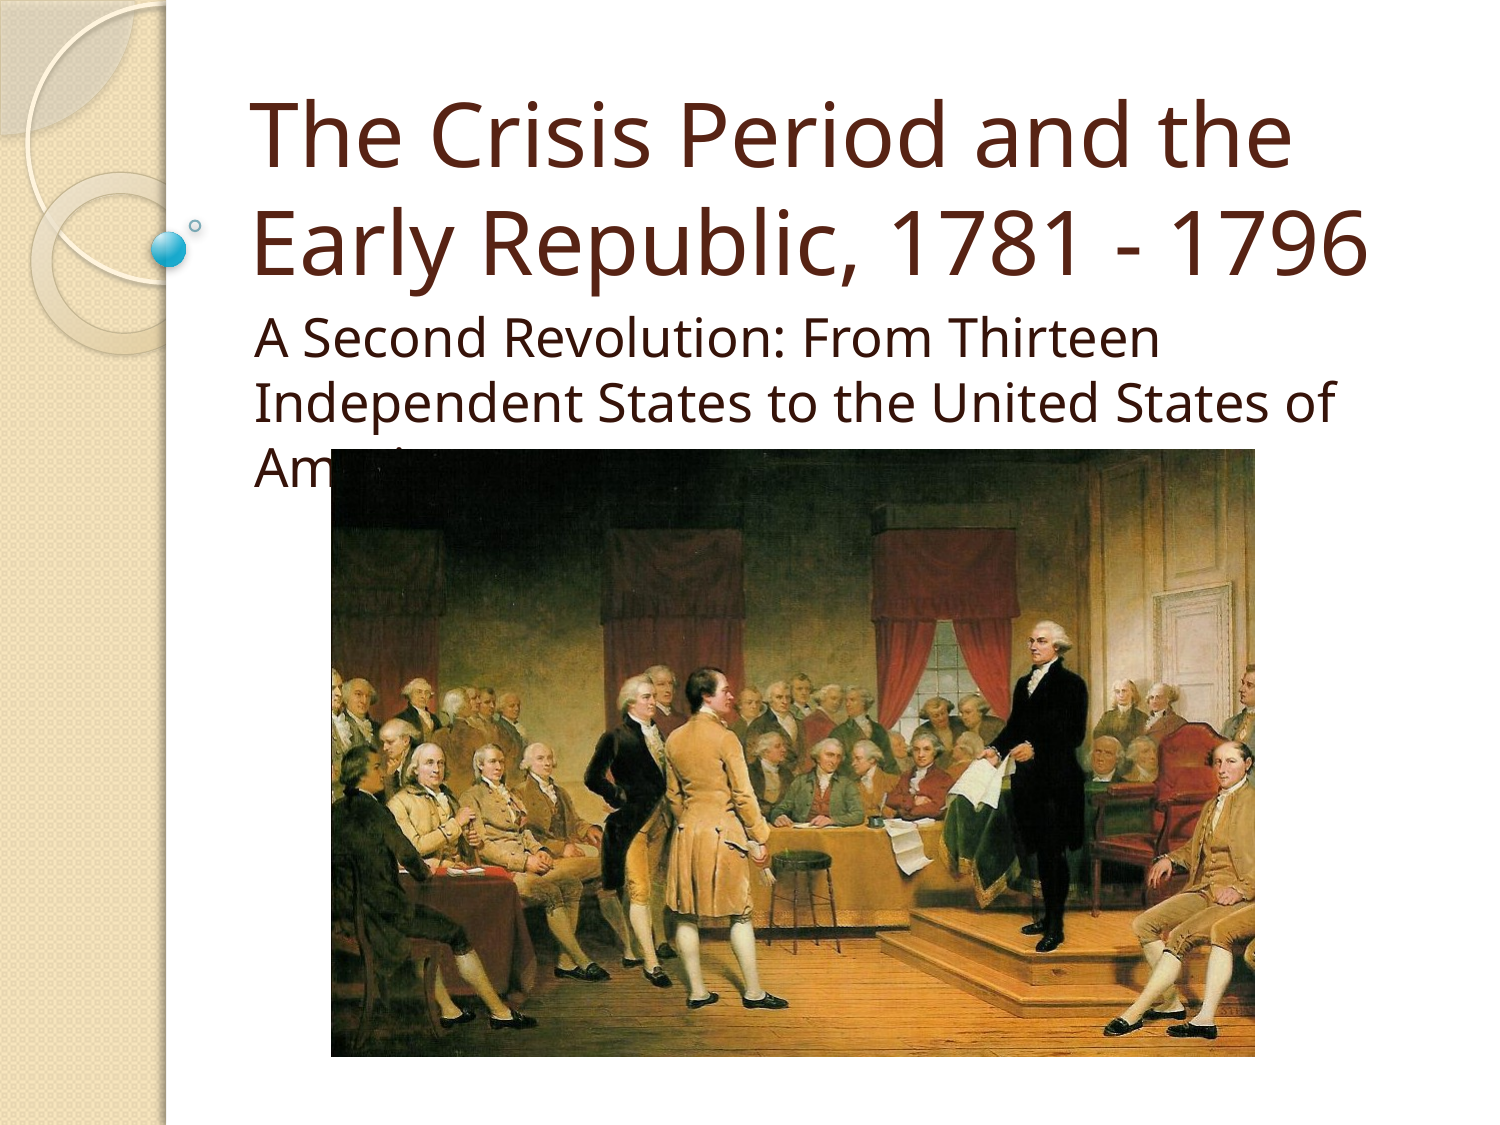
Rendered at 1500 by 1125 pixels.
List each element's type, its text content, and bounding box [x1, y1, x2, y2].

title The Crisis Period and the Early Republic, 1781 - 1796 [234, 59, 1450, 301]
picture [331, 449, 1256, 1058]
subtitle A Second Revolution: From Thirteen Independent States to the United States of America [234, 303, 1450, 463]
